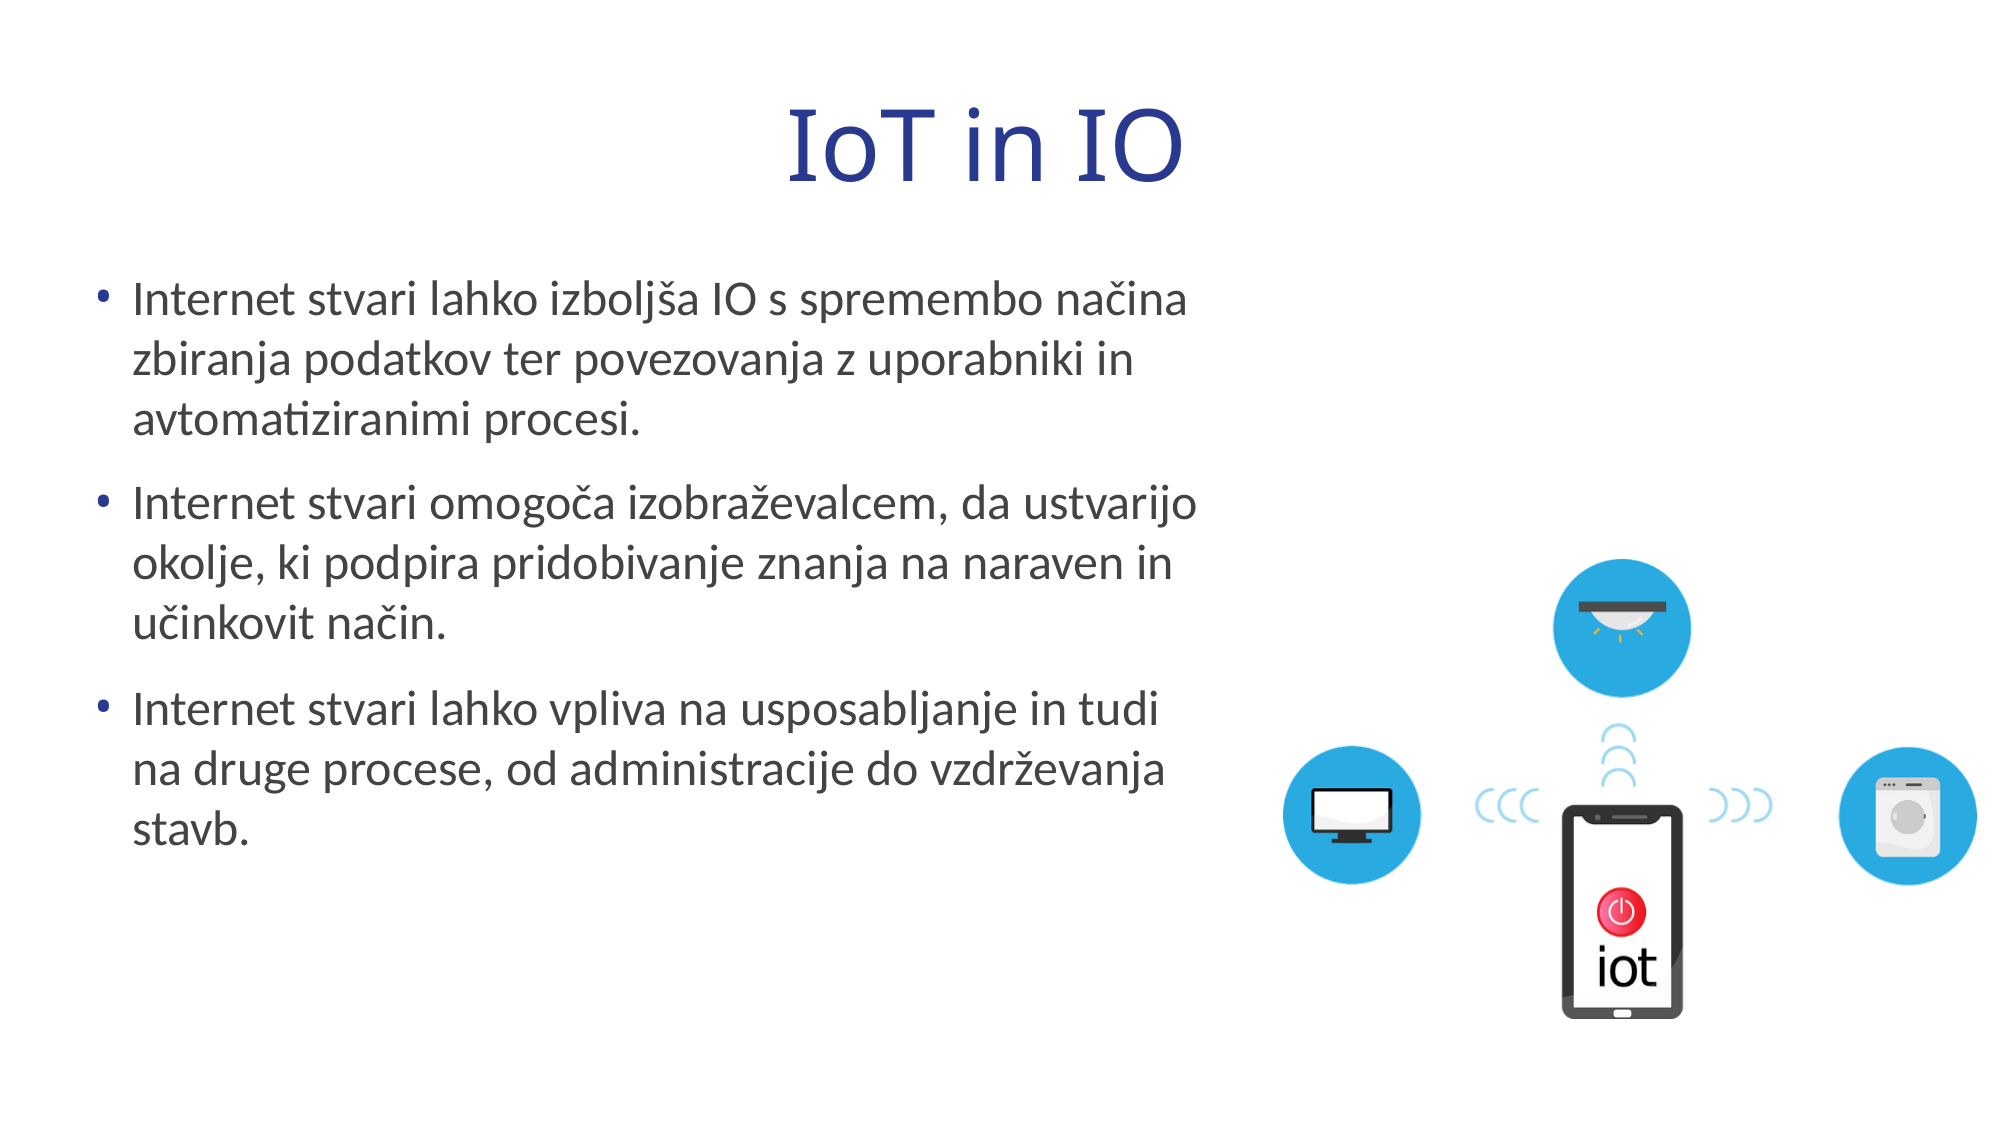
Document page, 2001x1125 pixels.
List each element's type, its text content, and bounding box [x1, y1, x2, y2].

title IoT in IO [137, 40, 1863, 258]
list Internet stvari lahko izboljša IO s spremembo načina zbiranja podatkov ter povezovanja z uporabniki in avtomatiziranimi procesi. Internet stvari omogoča izobraževalcem, da ustvarijo okolje, ki podpira pridobivanje znanja na naraven in učinkovit način. Internet stvari lahko vpliva na usposabljanje in tudi na druge procese, od administracije do vzdrževanja stavb. [79, 257, 1223, 1050]
picture [1283, 559, 1977, 1019]
